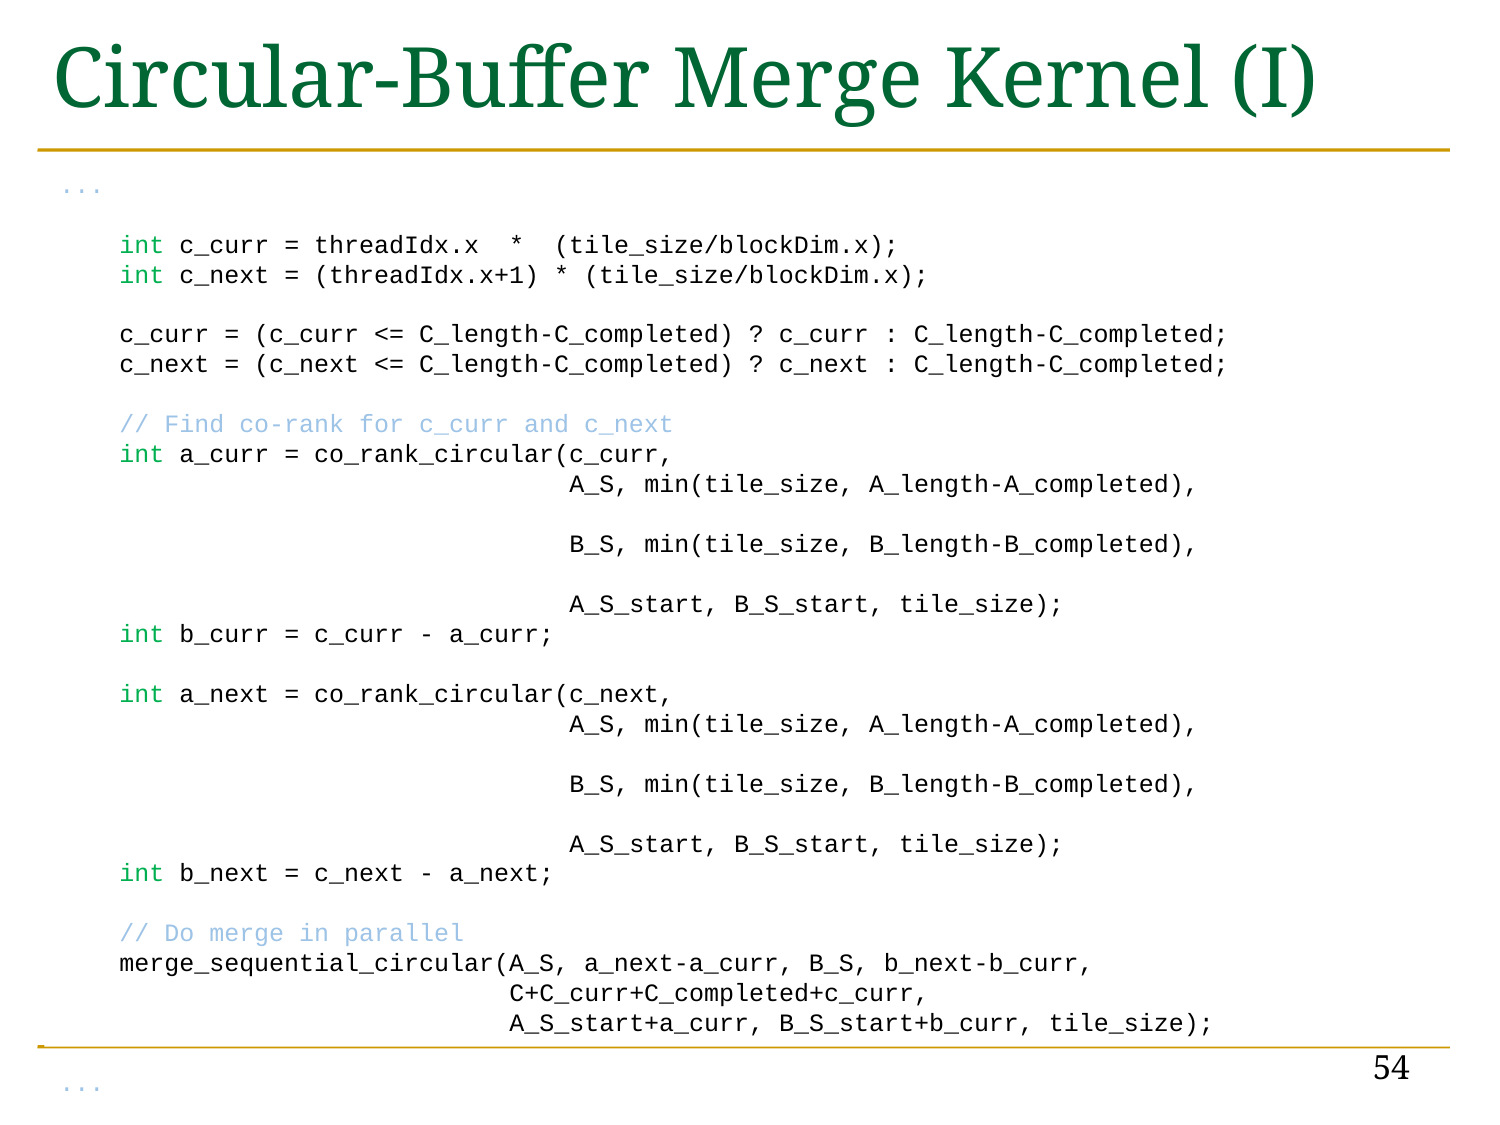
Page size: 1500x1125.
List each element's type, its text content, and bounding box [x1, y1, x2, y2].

slide_number 54 [1074, 1047, 1426, 1100]
title Circular-Buffer Merge Kernel (I) [37, 0, 1451, 150]
text_box ... int c_curr = threadIdx.x * (tile_size/blockDim.x); int c_next = (threadIdx.x+1) * (tile_size/blockDim.x); c_curr = (c_curr <= C_length-C_completed) ? c_curr : C_length-C_completed; c_next = (c_next <= C_length-C_completed) ? c_next : C_length-C_completed; // Find co-rank for c_curr and c_next int a_curr = co_rank_circular(c_curr, A_S, min(tile_size, A_length-A_completed), B_S, min(tile_size, B_length-B_completed), A_S_start, B_S_start, tile_size); int b_curr = c_curr - a_curr; int a_next = co_rank_circular(c_next, A_S, min(tile_size, A_length-A_completed), B_S, min(tile_size, B_length-B_completed), A_S_start, B_S_start, tile_size); int b_next = c_next - a_next; // Do merge in parallel merge_sequential_circular(A_S, a_next-a_curr, B_S, b_next-b_curr, C+C_curr+C_completed+c_curr, A_S_start+a_curr, B_S_start+b_curr, tile_size); ... [44, 160, 1456, 1047]
